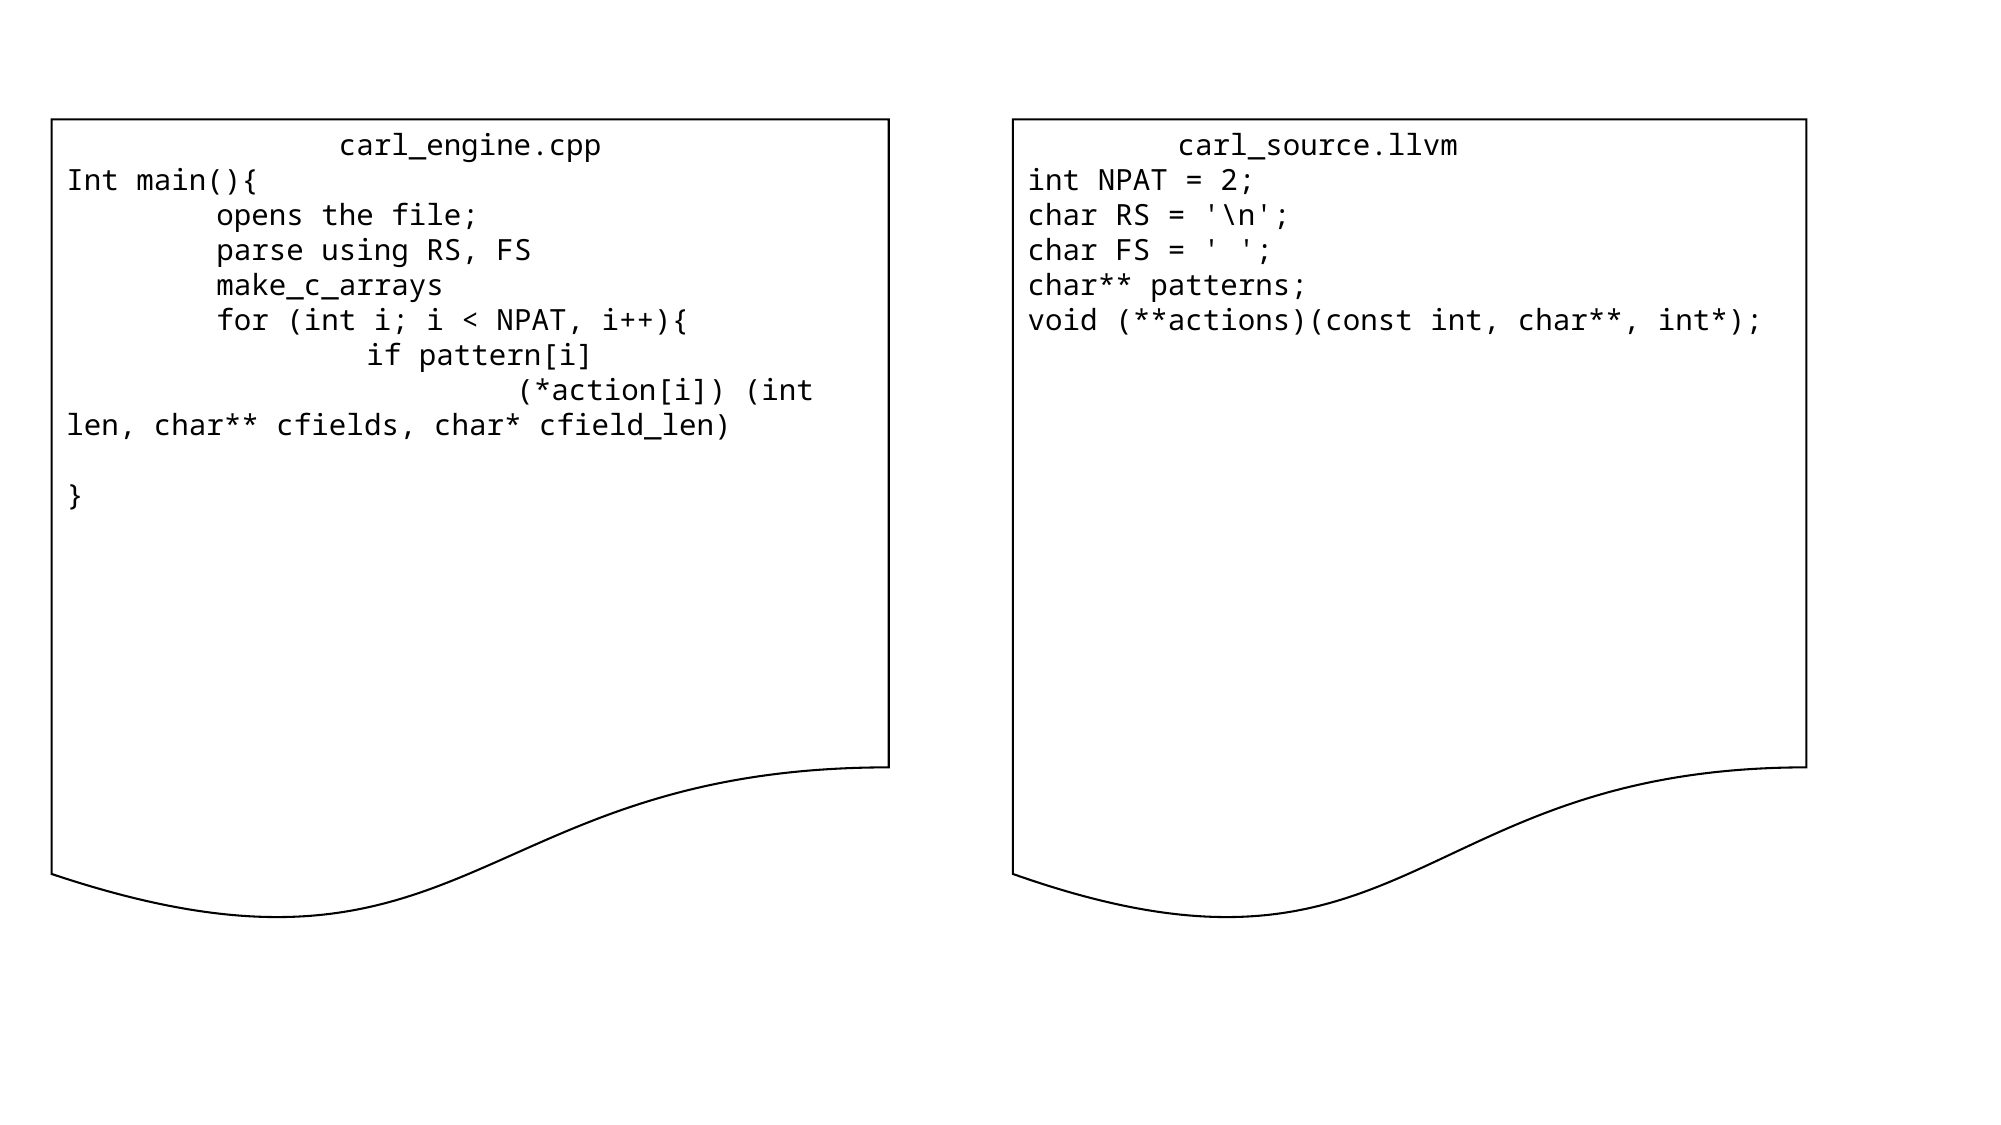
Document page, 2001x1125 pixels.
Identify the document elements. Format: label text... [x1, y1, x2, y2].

text_box carl_engine.cpp Int main(){ opens the file; parse using RS, FS make_c_arrays for (int i; i < NPAT, i++){ if pattern[i] (*action[i]) (int len, char** cfields, char* cfield_len) } [50, 118, 890, 919]
text_box carl_source.llvm int NPAT = 2; char RS = '\n'; char FS = ' '; char** patterns; void (**actions)(const int, char**, int*); [1011, 118, 1808, 919]
